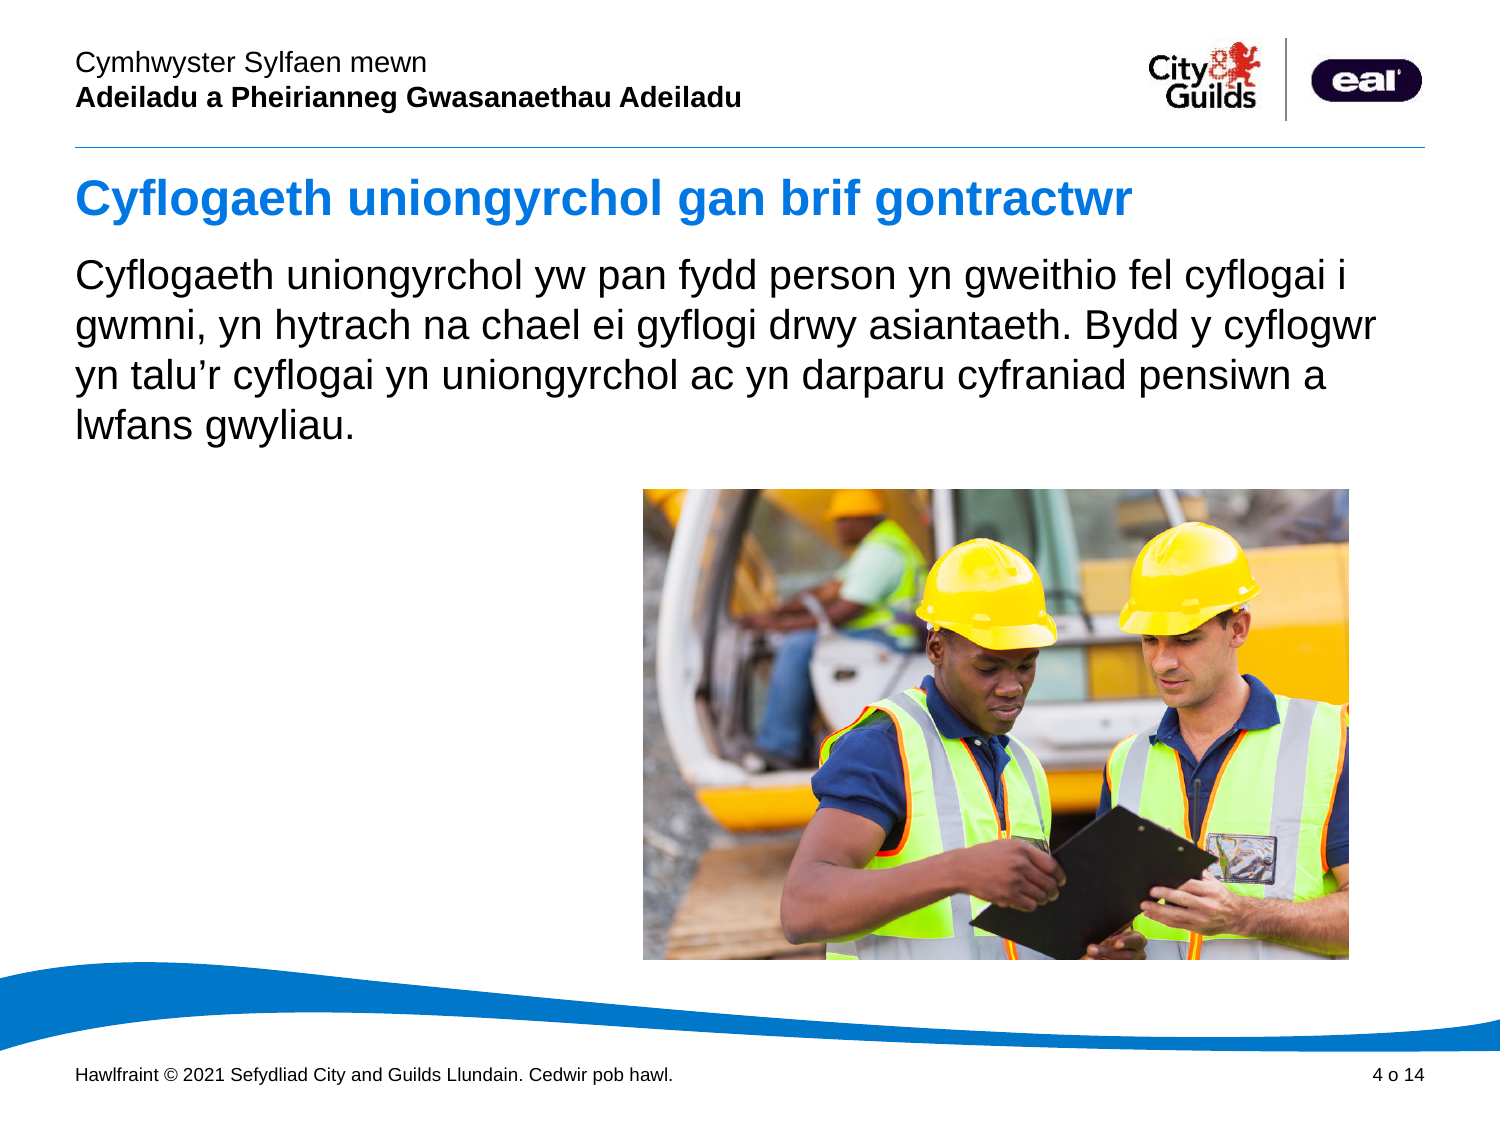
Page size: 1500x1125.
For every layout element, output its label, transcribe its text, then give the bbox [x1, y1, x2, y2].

picture [643, 489, 1349, 960]
picture [1149, 38, 1422, 121]
title Cyflogaeth uniongyrchol gan brif gontractwr [74, 165, 1426, 229]
list Cyflogaeth uniongyrchol yw pan fydd person yn gweithio fel cyflogai i gwmni, yn hytrach na chael ei gyflogi drwy asiantaeth. Bydd y cyflogwr yn talu’r cyflogai yn uniongyrchol ac yn darparu cyfraniad pensiwn a lwfans gwyliau. [74, 247, 1426, 946]
